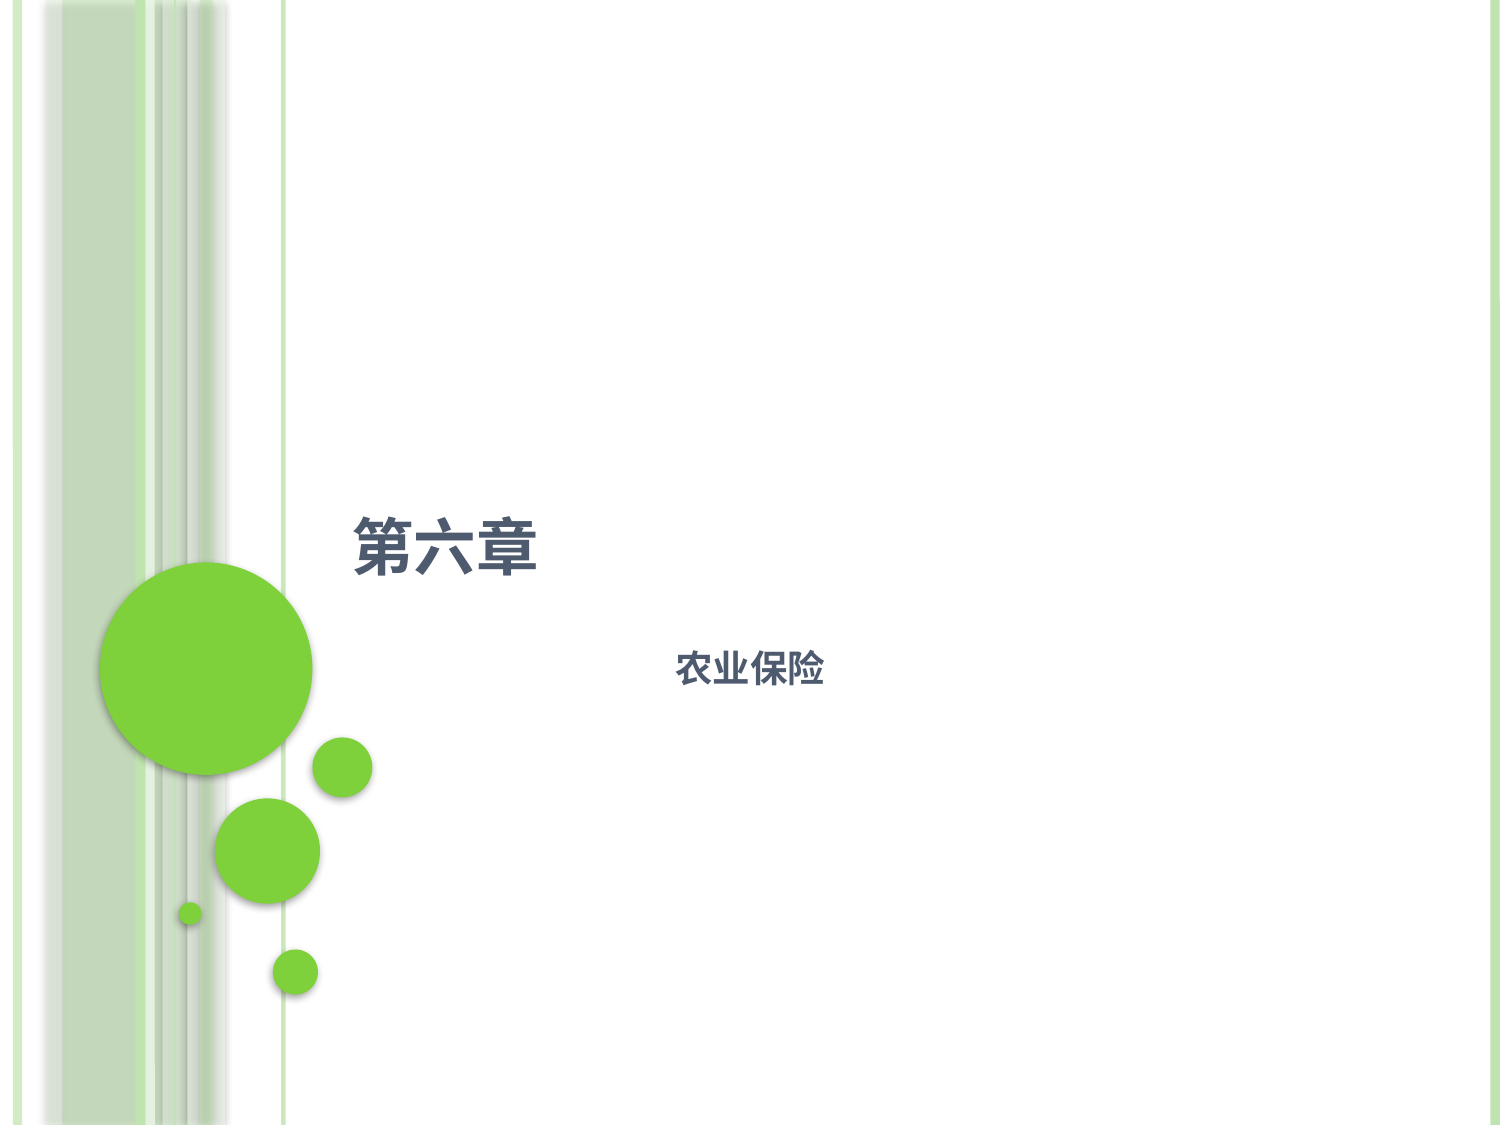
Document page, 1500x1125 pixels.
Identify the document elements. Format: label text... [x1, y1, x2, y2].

subtitle 农业保险 [224, 637, 1276, 926]
title 第六章 [336, 349, 1388, 591]
